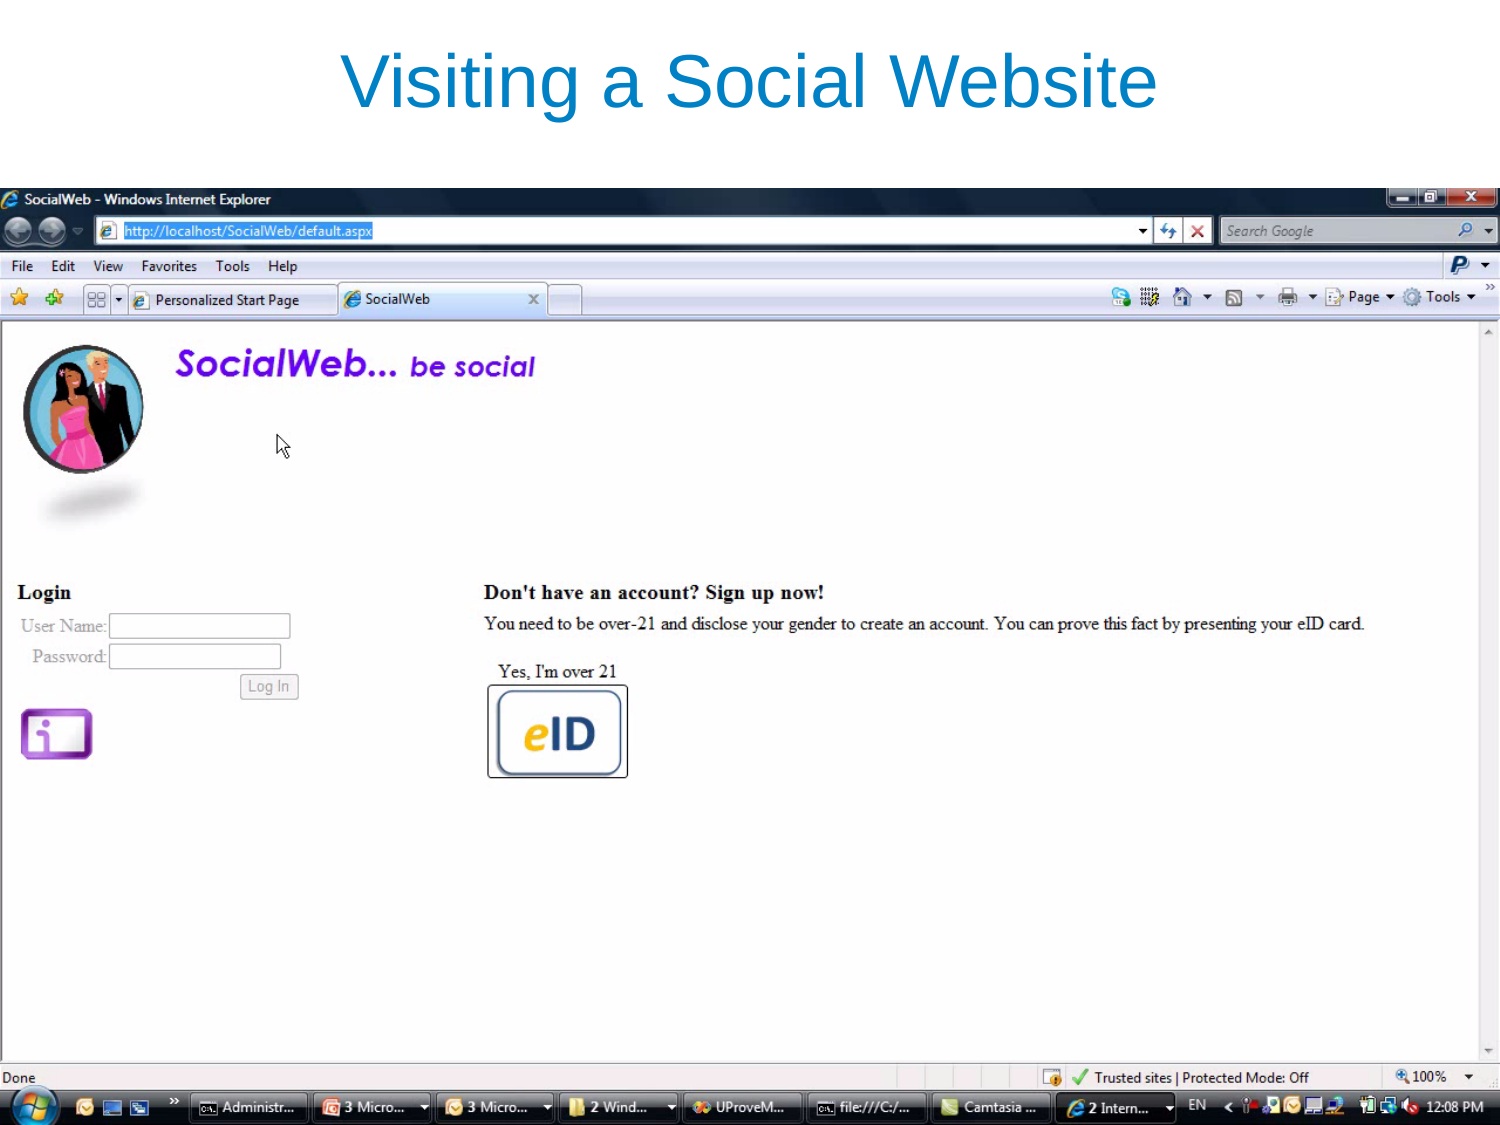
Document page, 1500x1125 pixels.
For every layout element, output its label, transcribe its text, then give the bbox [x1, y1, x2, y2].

title Visiting a Social Website [74, 37, 1426, 136]
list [0, 187, 1500, 1125]
